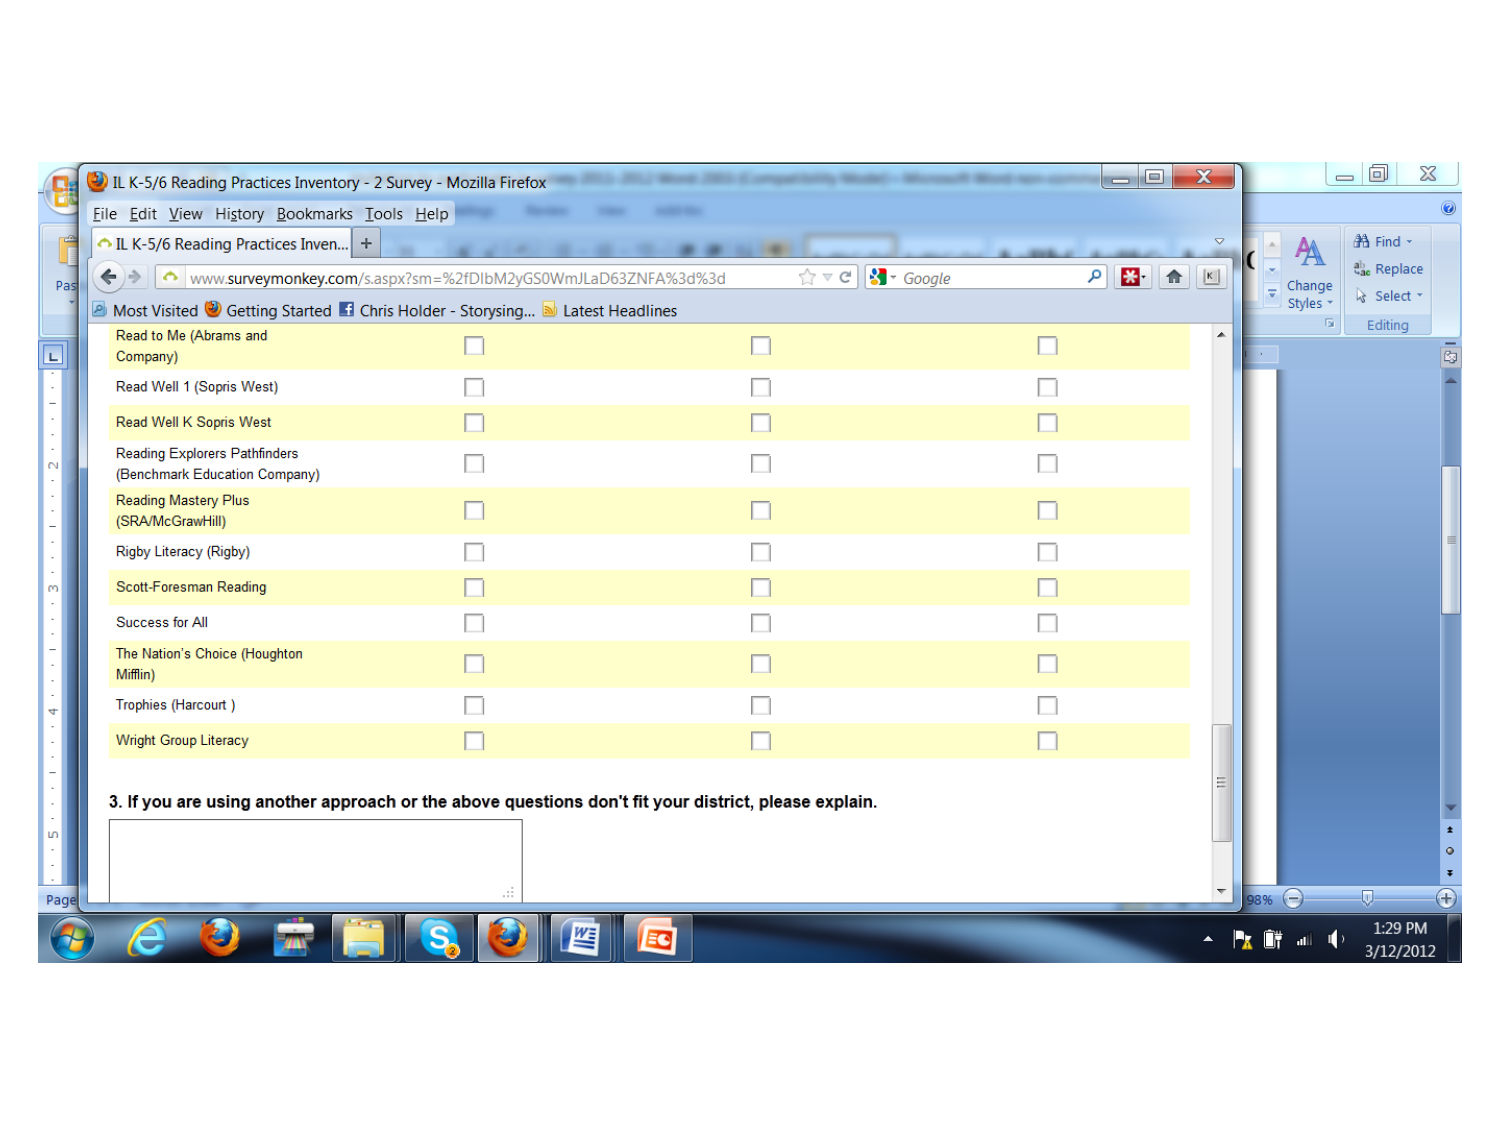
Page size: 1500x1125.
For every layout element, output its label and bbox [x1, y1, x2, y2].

picture [38, 162, 1462, 963]
